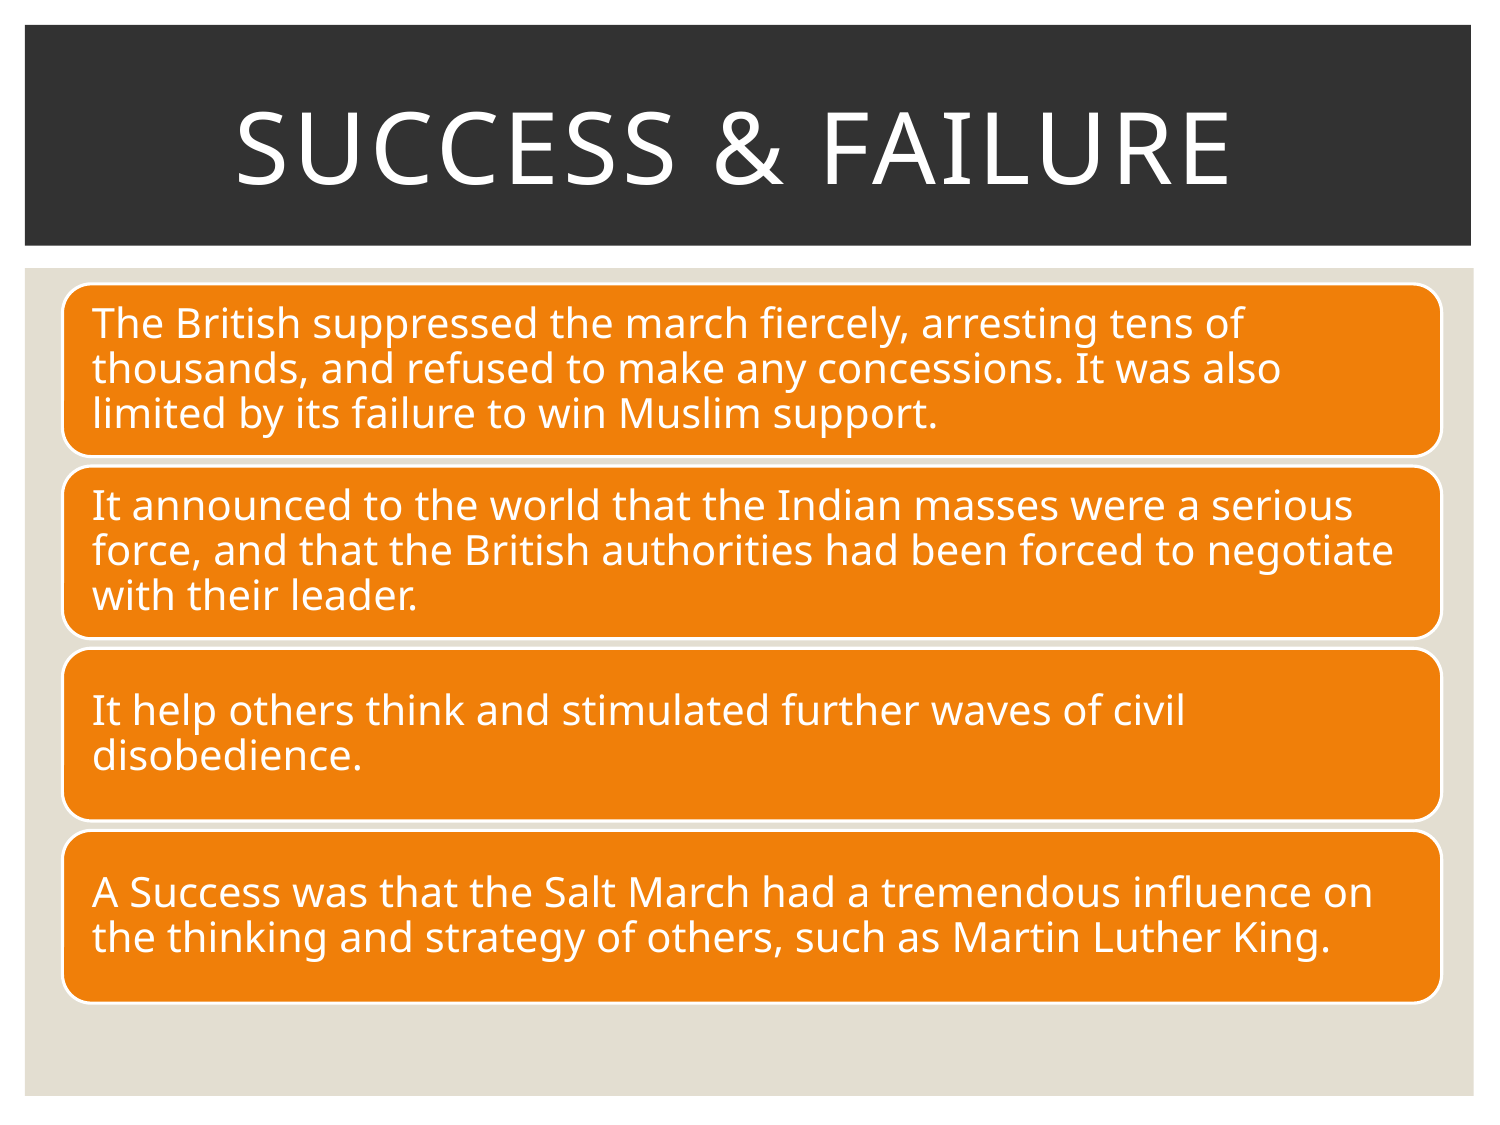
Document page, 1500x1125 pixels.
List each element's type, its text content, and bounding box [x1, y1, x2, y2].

title Success & failure [62, 58, 1438, 232]
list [62, 281, 1442, 1006]
